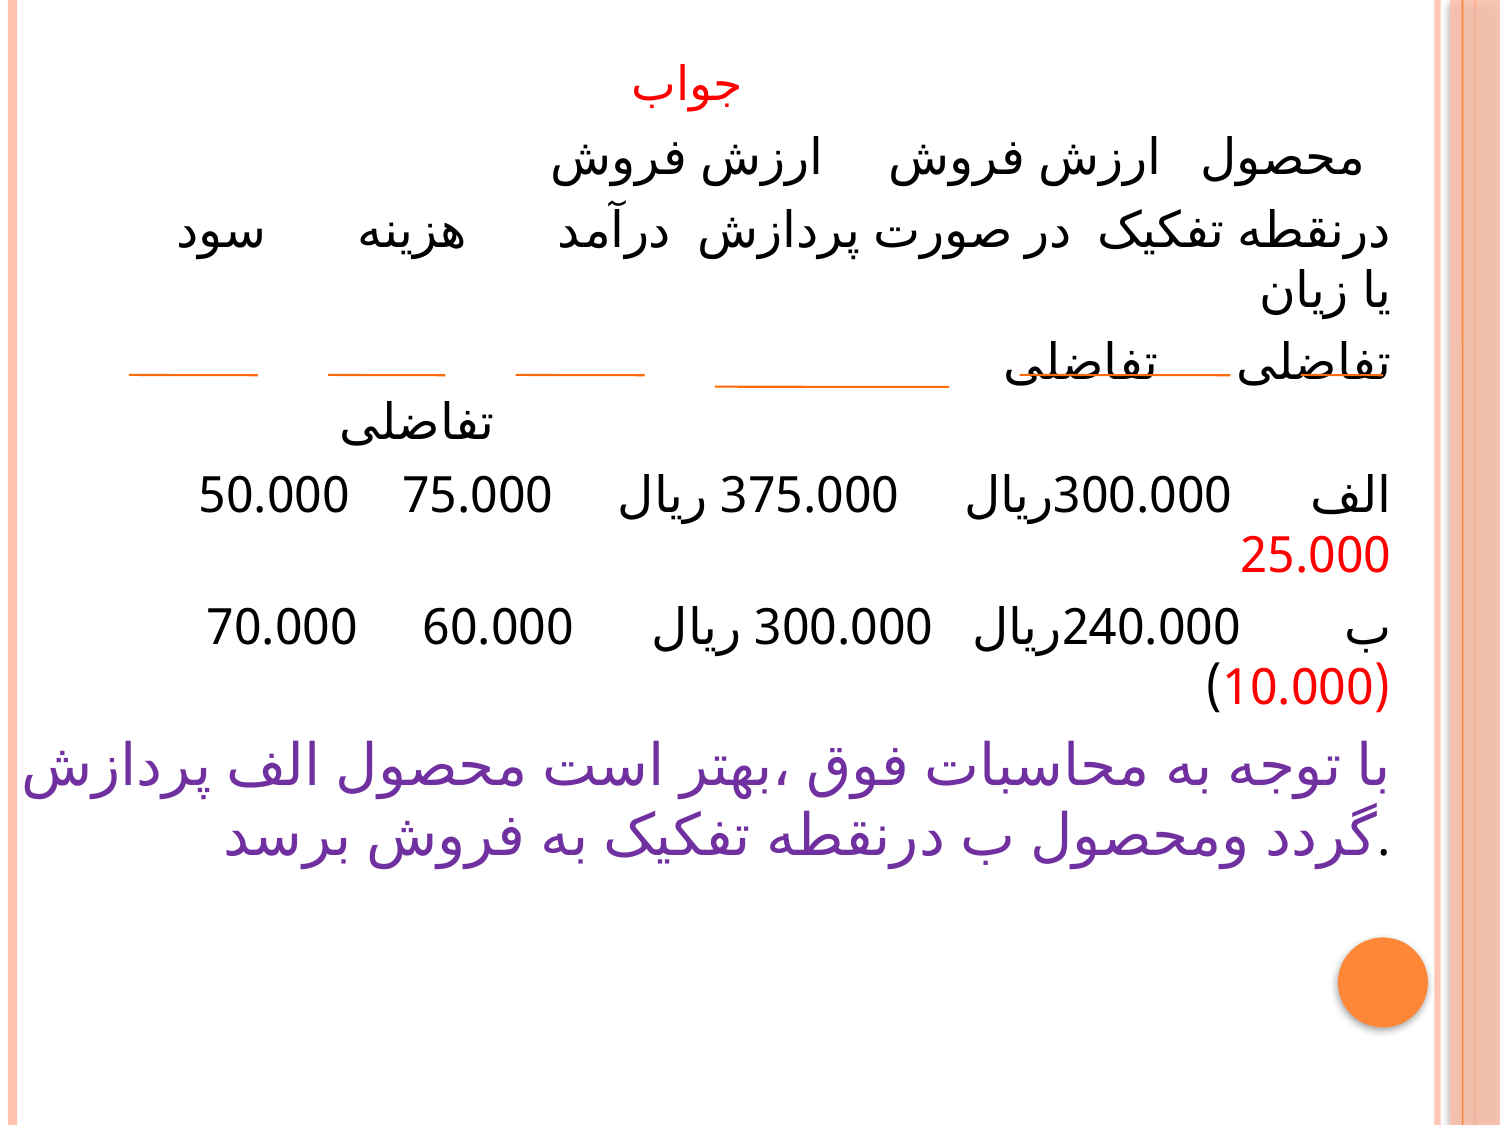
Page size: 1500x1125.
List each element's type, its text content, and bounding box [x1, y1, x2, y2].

title جواب [75, 45, 1300, 117]
list محصول ارزش فروش ارزش فروش درنقطه تفکیک در صورت پردازش درآمد هزینه سود یا زیان تفاضلی تفاضلی تفاضلی الف 300.000ریال 375.000 ریال 75.000 50.000 25.000 ب 240.000ریال 300.000 ریال 60.000 70.000 (10.000) با توجه به محاسبات فوق ،بهتر است محصول الف پردازش گردد ومحصول ب درنقطه تفکیک به فروش برسد. [0, 117, 1407, 1062]
